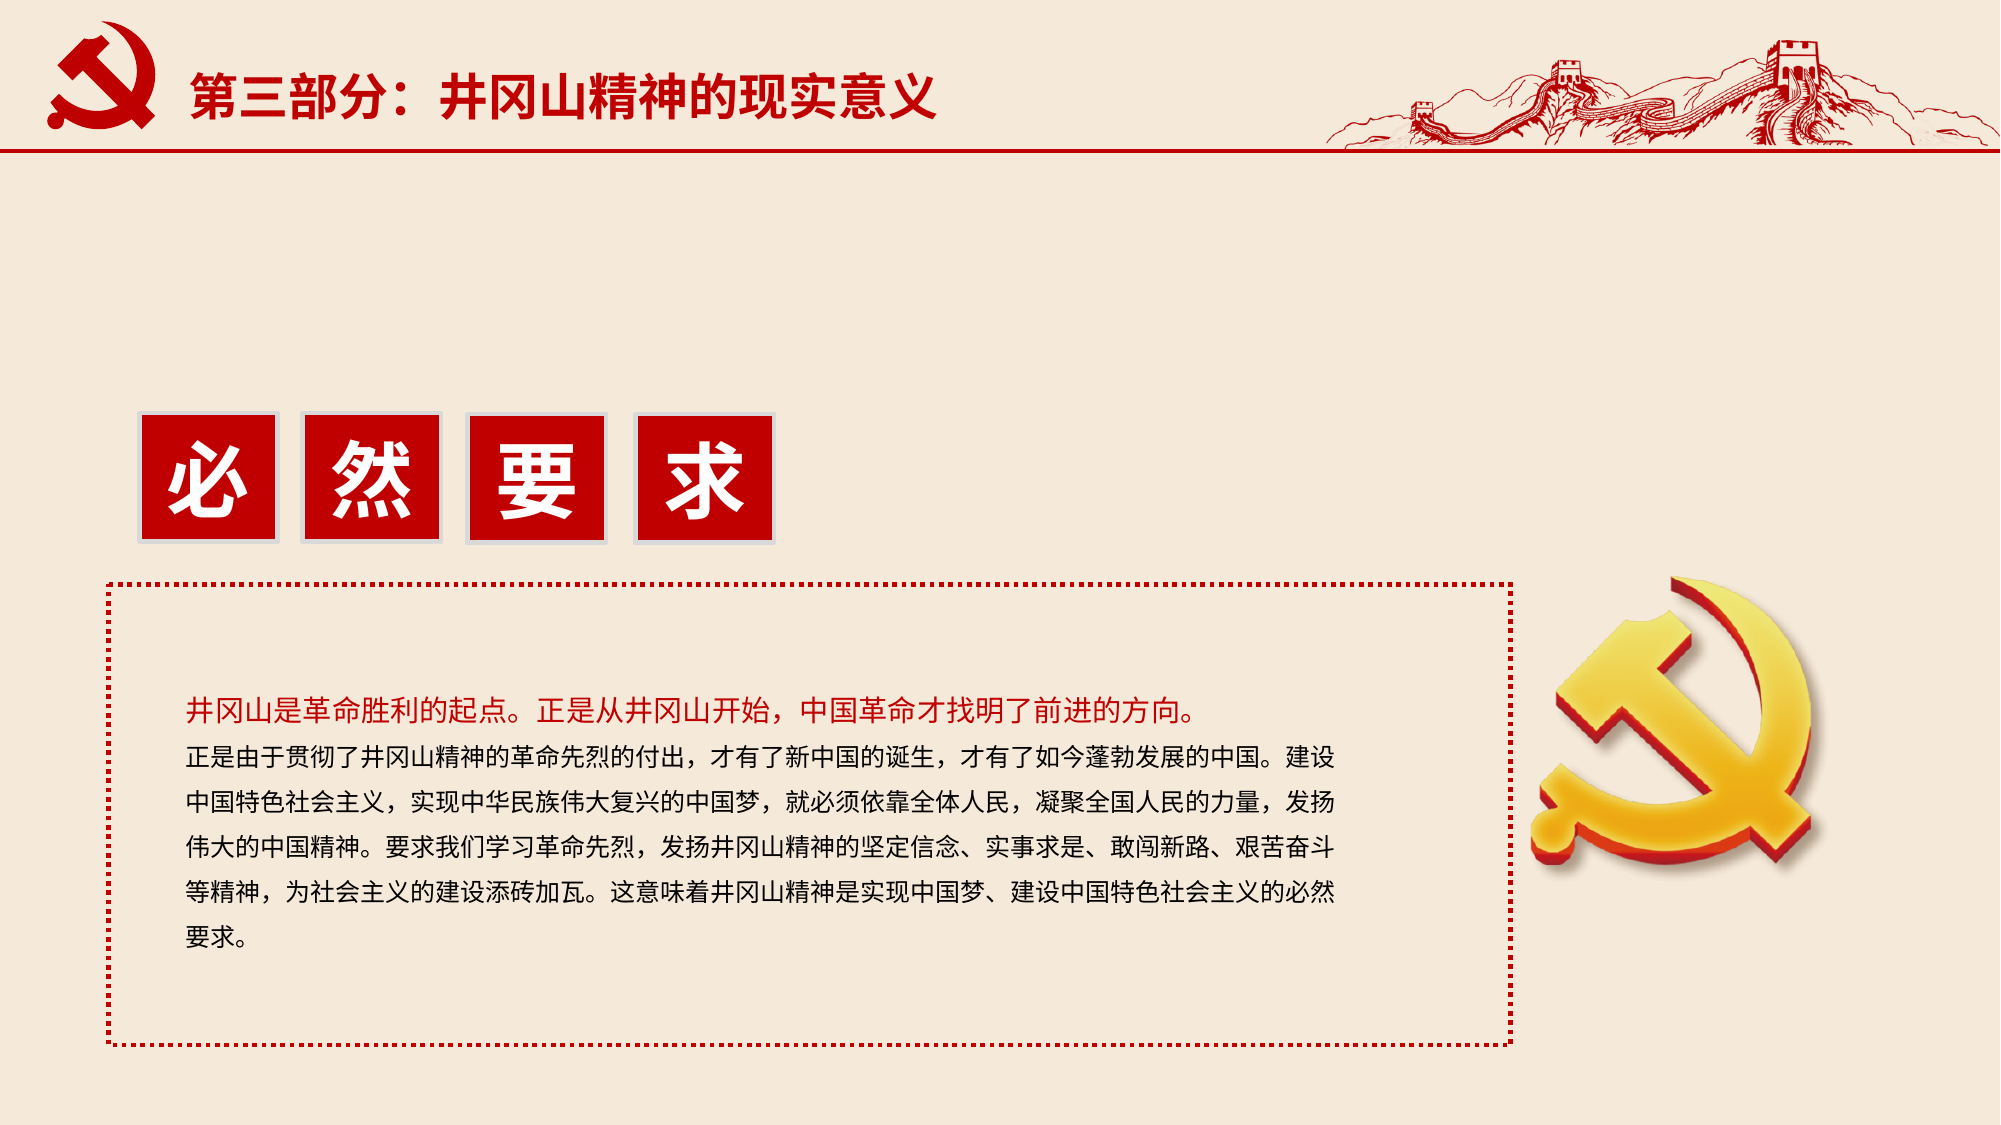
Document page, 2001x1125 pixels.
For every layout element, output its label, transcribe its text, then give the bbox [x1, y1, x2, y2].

picture [1530, 575, 1830, 883]
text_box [302, 412, 442, 542]
picture [1326, 40, 2000, 151]
text_box [108, 583, 1512, 1046]
text_box 第三部分：井冈山精神的现实意义 [173, 57, 1038, 133]
text_box [47, 21, 156, 130]
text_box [139, 412, 278, 542]
text_box 井冈山是革命胜利的起点。正是从井冈山开始，中国革命才找明了前进的方向。 正是由于贯彻了井冈山精神的革命先烈的付出，才有了新中国的诞生，才有了如今蓬勃发展的中国。建设中国特色社会主义，实现中华民族伟大复兴的中国梦，就必须依靠全体人民，凝聚全国人民的力量，发扬伟大的中国精神。要求我们学习革命先烈，发扬井冈山精神的坚定信念、实事求是、敢闯新路、艰苦奋斗等精神，为社会主义的建设添砖加瓦。这意味着井冈山精神是实现中国梦、建设中国特色社会主义的必然要求。 [168, 665, 1356, 961]
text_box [467, 414, 607, 543]
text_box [635, 414, 775, 543]
